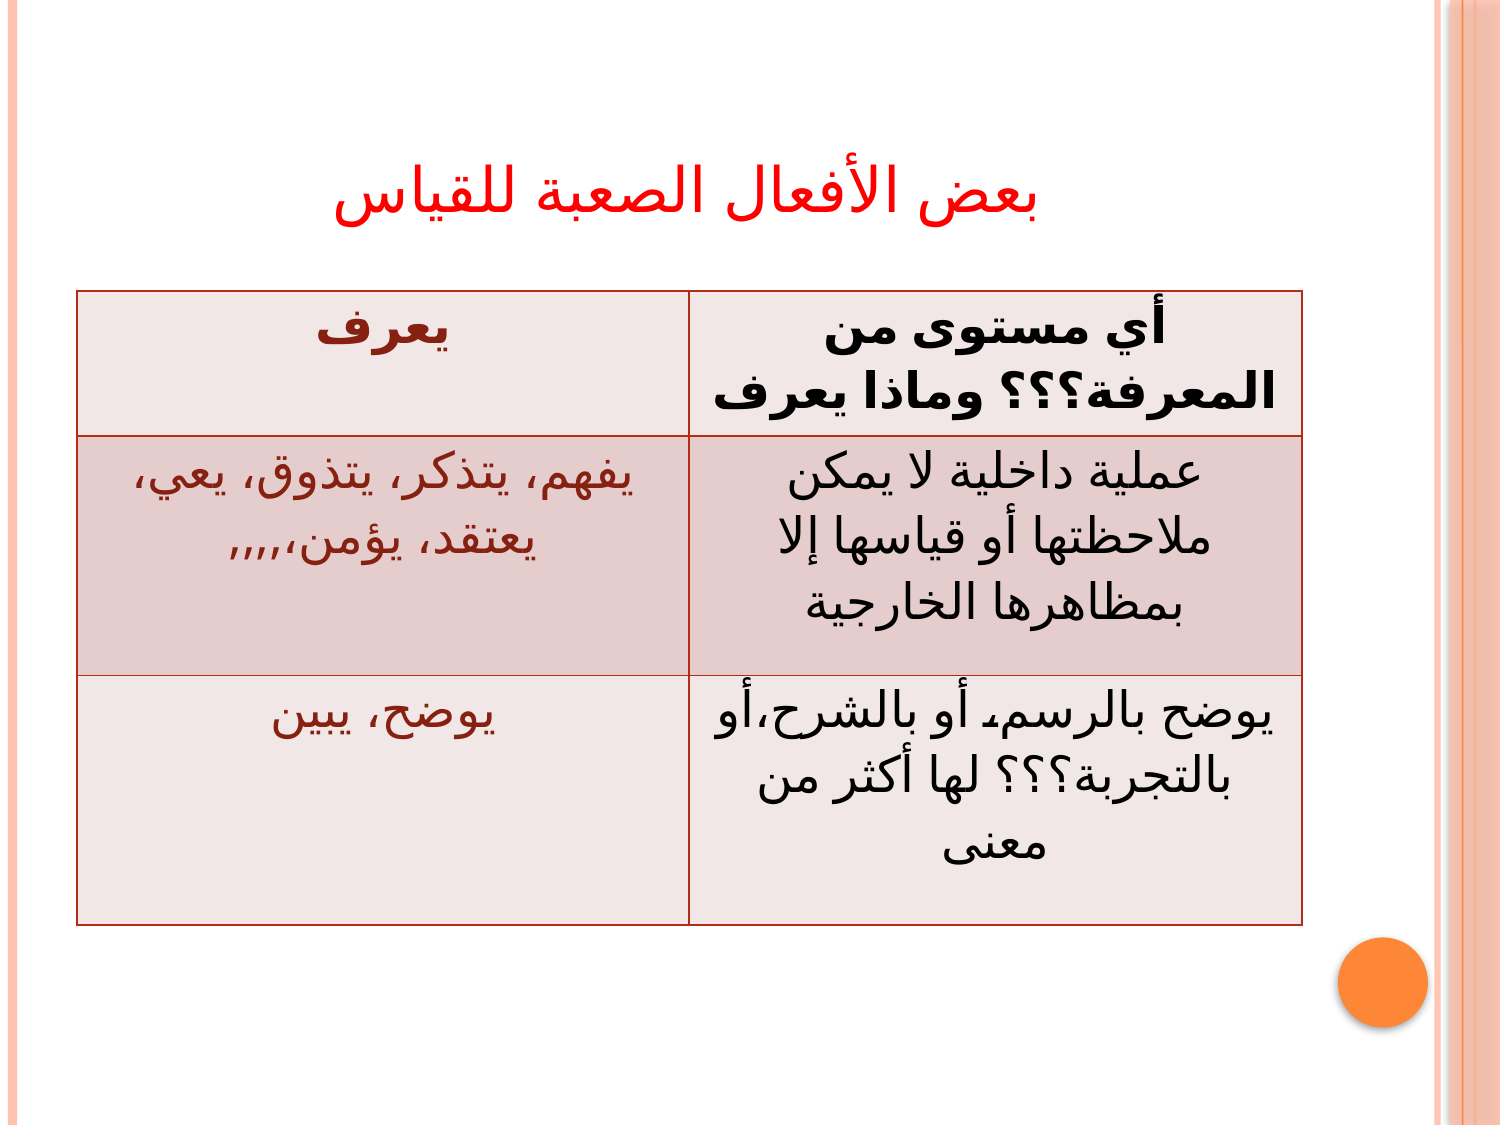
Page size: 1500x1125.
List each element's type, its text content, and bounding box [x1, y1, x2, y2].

table_cell يوضح بالرسم، أو بالشرح،أو بالتجربة؟؟؟ لها أكثر من معنى [690, 676, 1301, 924]
table_cell يوضح، يبين [78, 676, 688, 924]
title بعض الأفعال الصعبة للقياس [75, 45, 1300, 233]
table_header أي مستوى من المعرفة؟؟؟ وماذا يعرف [690, 292, 1301, 435]
table_cell عملية داخلية لا يمكن ملاحظتها أو قياسها إلا بمظاهرها الخارجية [690, 437, 1301, 675]
table_cell يفهم، يتذكر، يتذوق، يعي، يعتقد، يؤمن،,,,, [78, 437, 688, 675]
table_header يعرف [78, 292, 688, 435]
